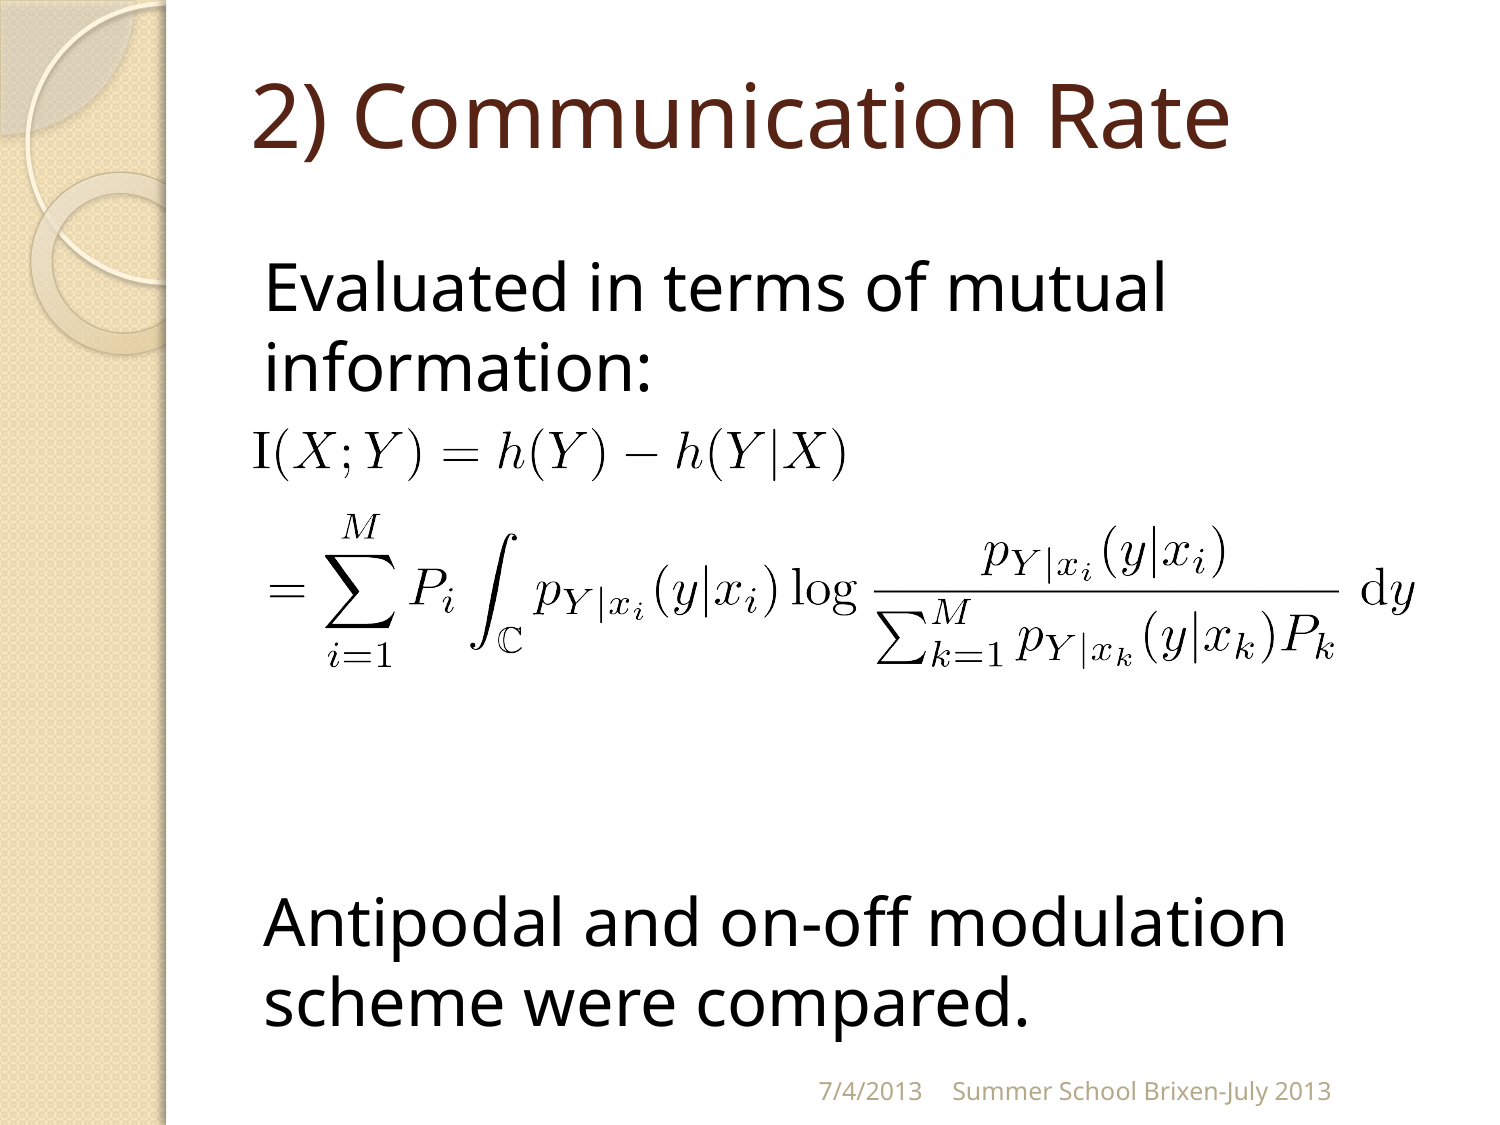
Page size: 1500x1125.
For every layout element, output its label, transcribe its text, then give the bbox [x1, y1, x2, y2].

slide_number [587, 1034, 937, 1113]
picture [253, 427, 1415, 670]
title 2) Communication Rate [235, 19, 1466, 207]
footer Summer School Brixen-July 2013 [937, 1034, 1413, 1113]
list Evaluated in terms of mutual information: Antipodal and on-off modulation scheme were compared. [235, 237, 1466, 1025]
